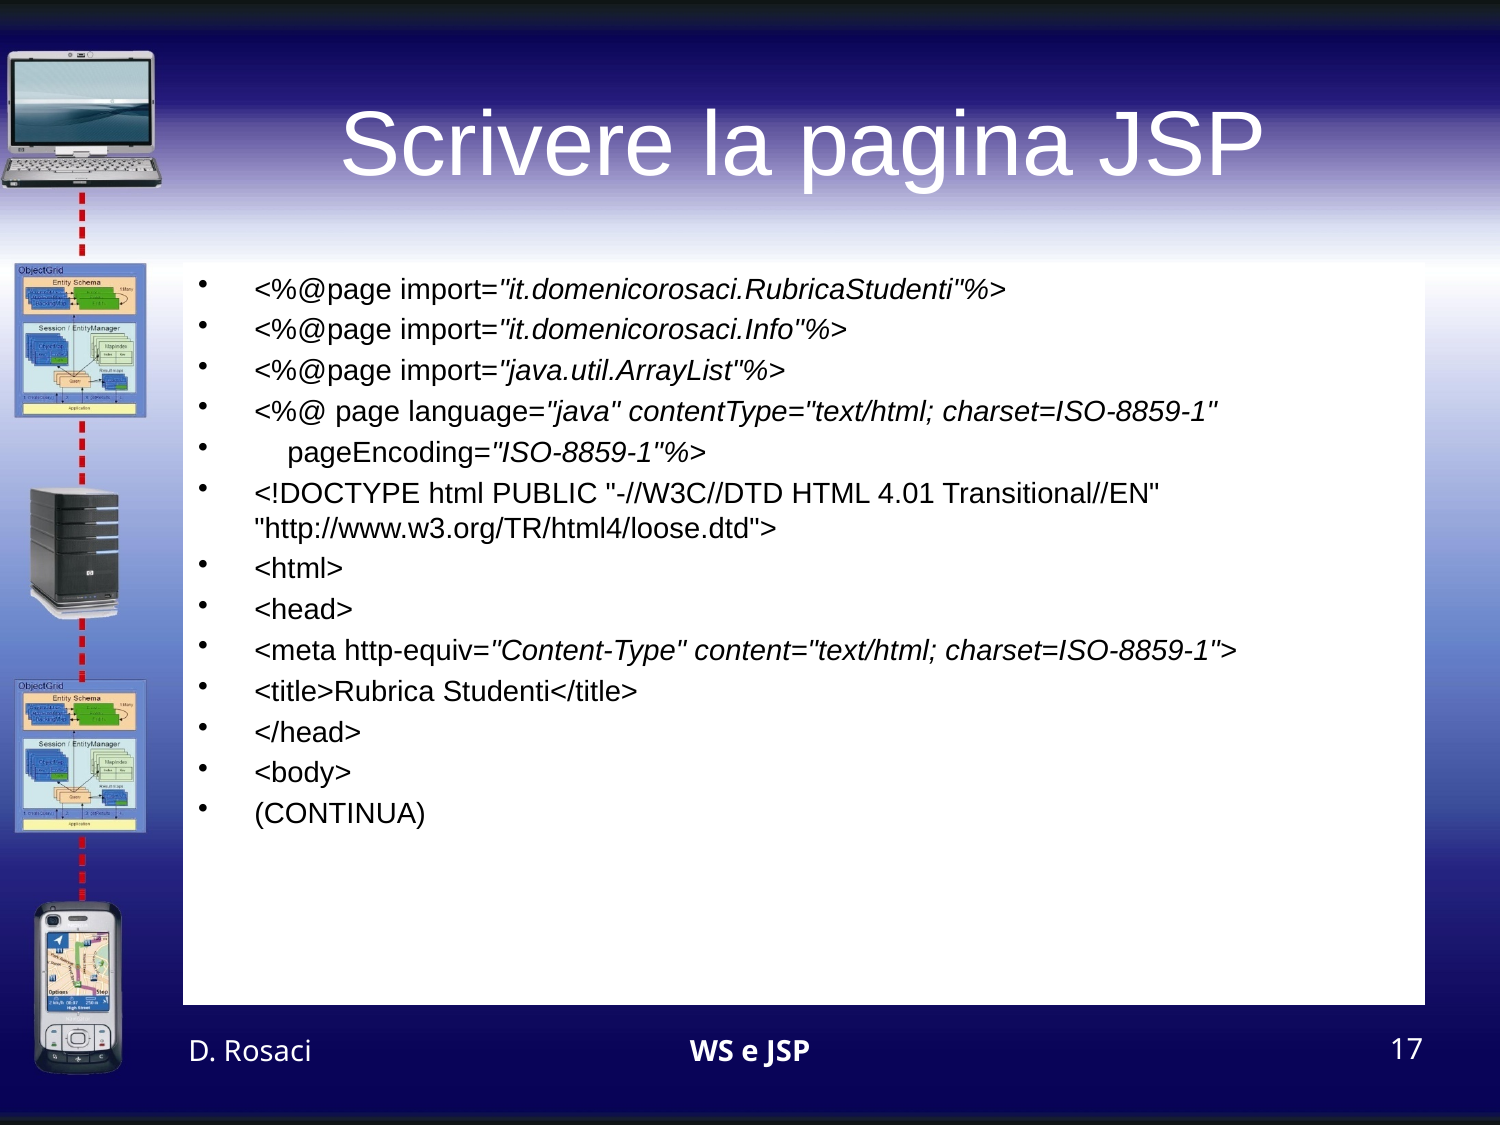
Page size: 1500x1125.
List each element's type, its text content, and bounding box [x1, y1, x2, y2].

title Scrivere la pagina JSP [182, 44, 1426, 233]
footer WS e JSP [512, 1024, 988, 1103]
list <%@page import="it.domenicorosaci.RubricaStudenti"%> <%@page import="it.domenicorosaci.Info"%> <%@page import="java.util.ArrayList"%> <%@ page language="java" contentType="text/html; charset=ISO-8859-1" pageEncoding="ISO-8859-1"%> <!DOCTYPE html PUBLIC "-//W3C//DTD HTML 4.01 Transitional//EN" "http://www.w3.org/TR/html4/loose.dtd"> <html> <head> <meta http-equiv="Content-Type" content="text/html; charset=ISO-8859-1"> <title>Rubrica Studenti</title> </head> <body> (CONTINUA) [182, 262, 1426, 1006]
slide_number D. Rosaci [74, 1024, 426, 1103]
picture [0, 0, 1500, 1125]
